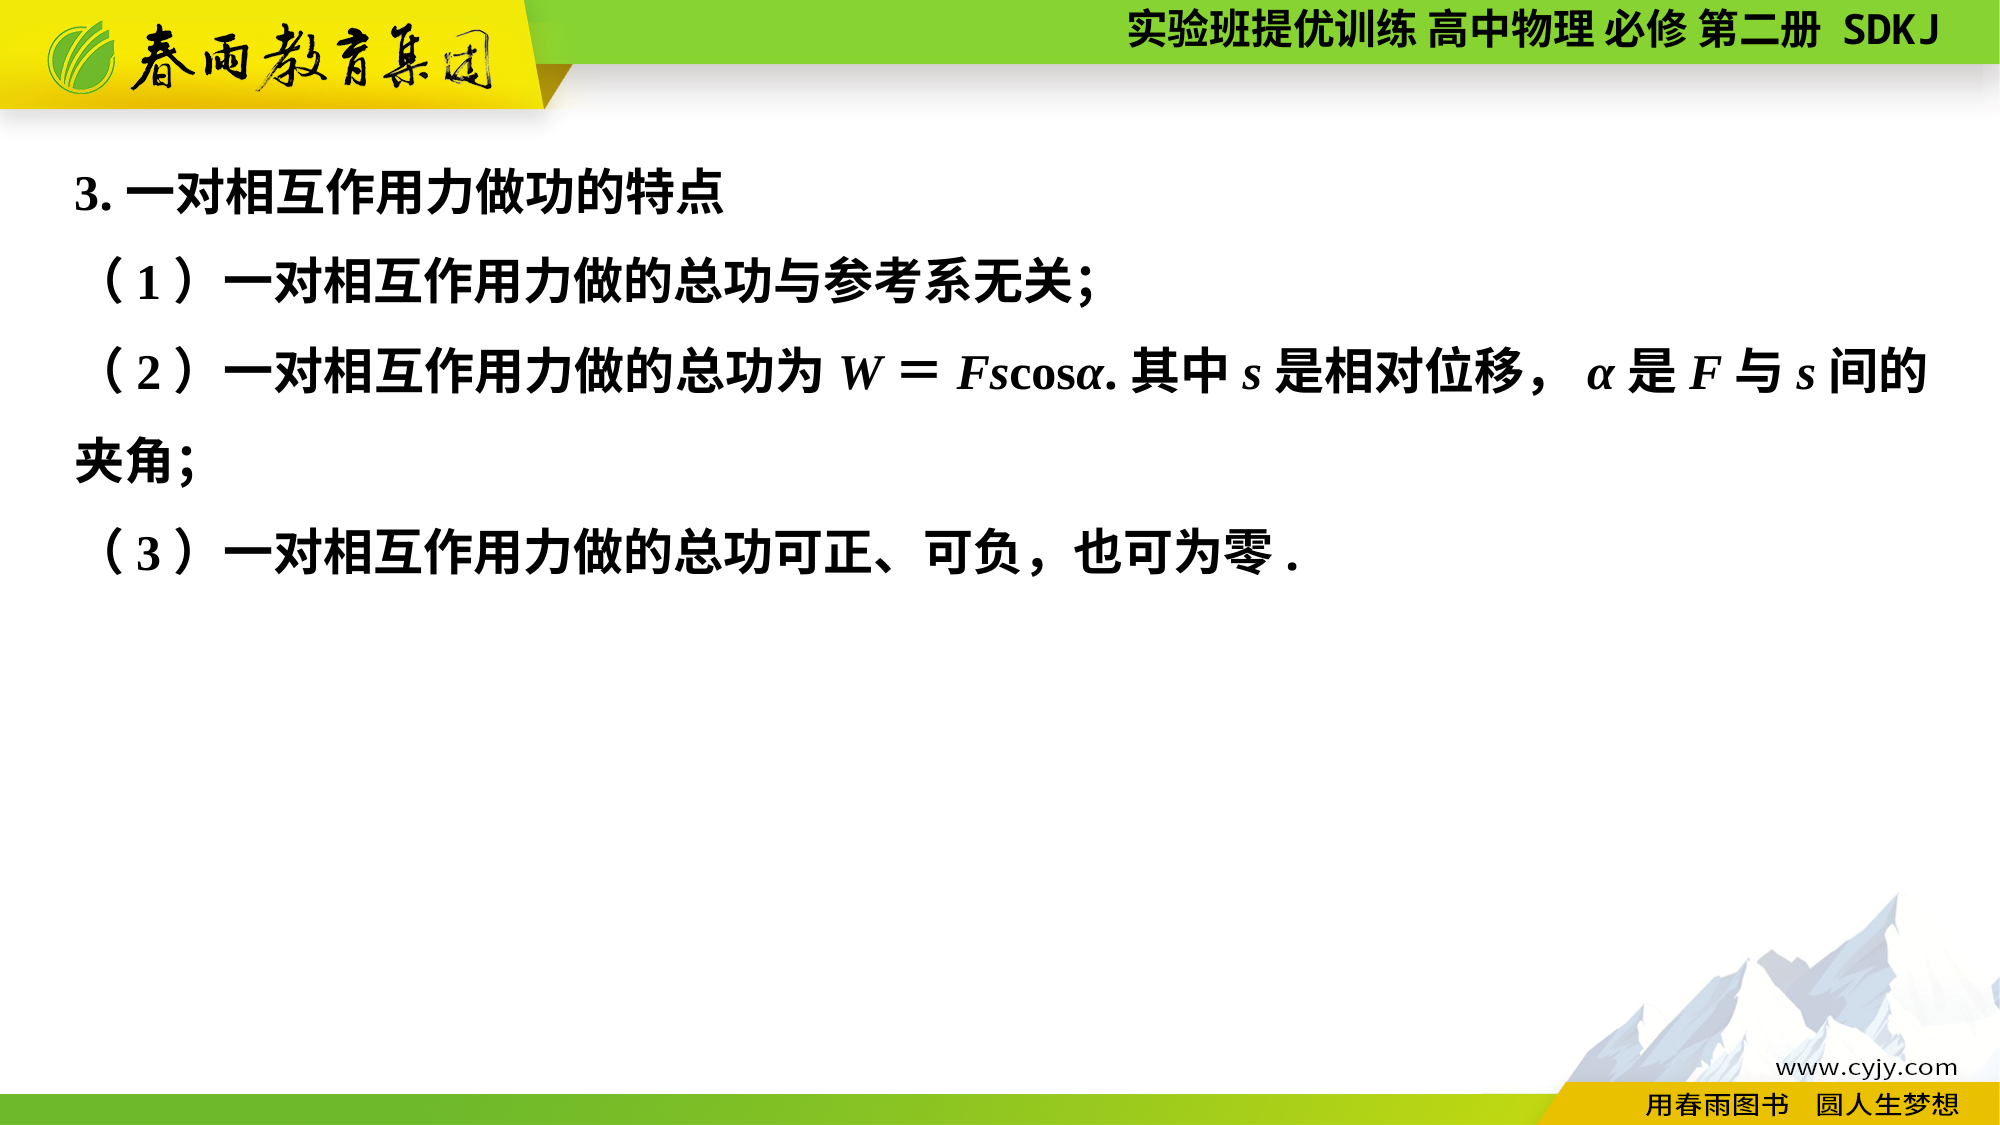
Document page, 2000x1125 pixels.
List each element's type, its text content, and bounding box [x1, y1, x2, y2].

picture [0, 0, 2000, 1125]
list 3.一对相互作用力做功的特点 （1）一对相互作用力做的总功与参考系无关； （2）一对相互作用力做的总功为W＝Fscosα.其中s是相对位移，α是F与s间的夹角； （3）一对相互作用力做的总功可正、可负，也可为零. [59, 122, 1944, 502]
